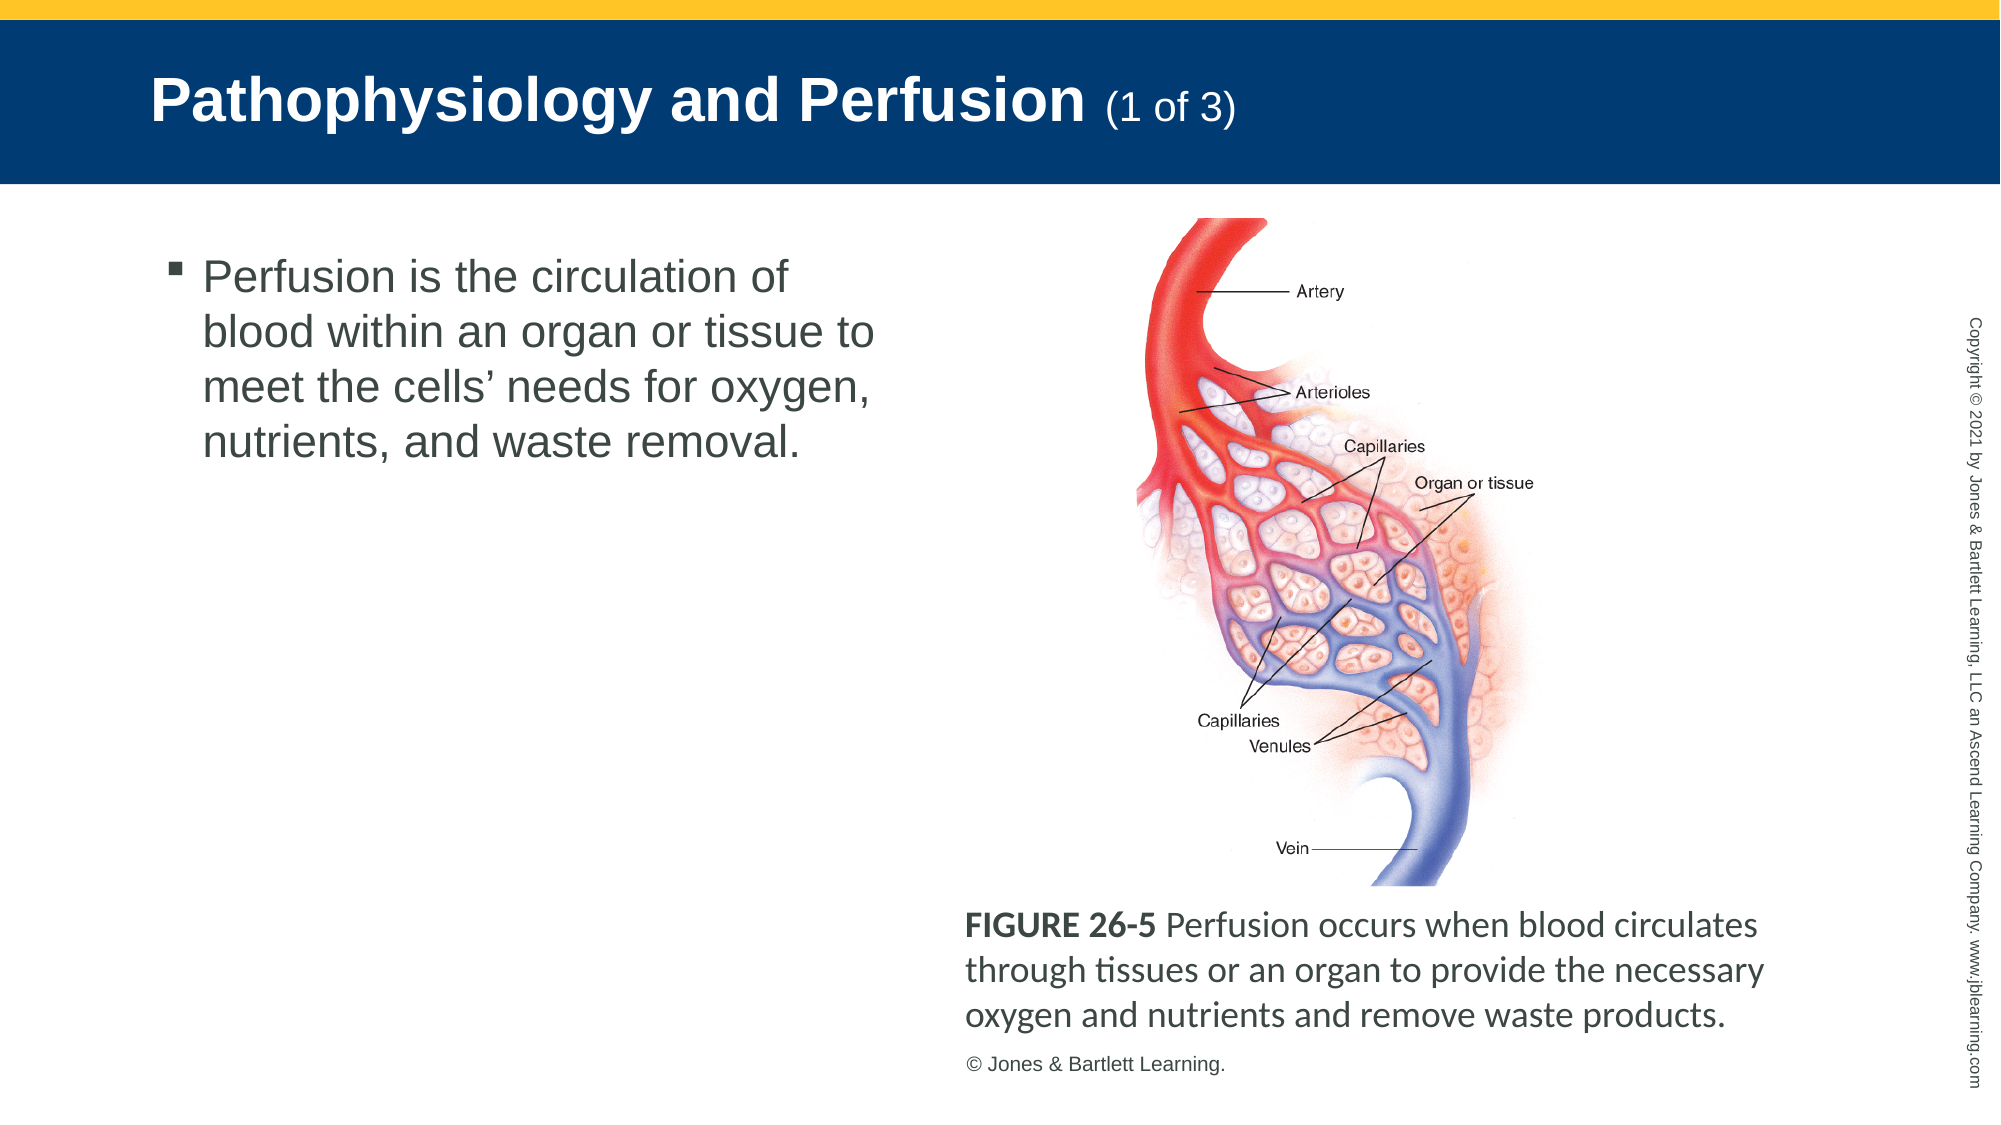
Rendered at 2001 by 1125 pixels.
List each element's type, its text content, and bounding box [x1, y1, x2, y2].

text_box FIGURE 26-5 Perfusion occurs when blood circulates through tissues or an organ to provide the necessary oxygen and nutrients and remove waste products. [950, 892, 1804, 1043]
picture [1120, 206, 1543, 895]
list Perfusion is the circulation of blood within an organ or tissue to meet the cells’ needs for oxygen, nutrients, and waste removal. [150, 239, 947, 1016]
title Pathophysiology and Perfusion (1 of 3) [0, 19, 2000, 185]
text_box © Jones & Bartlett Learning. [951, 1043, 1241, 1084]
